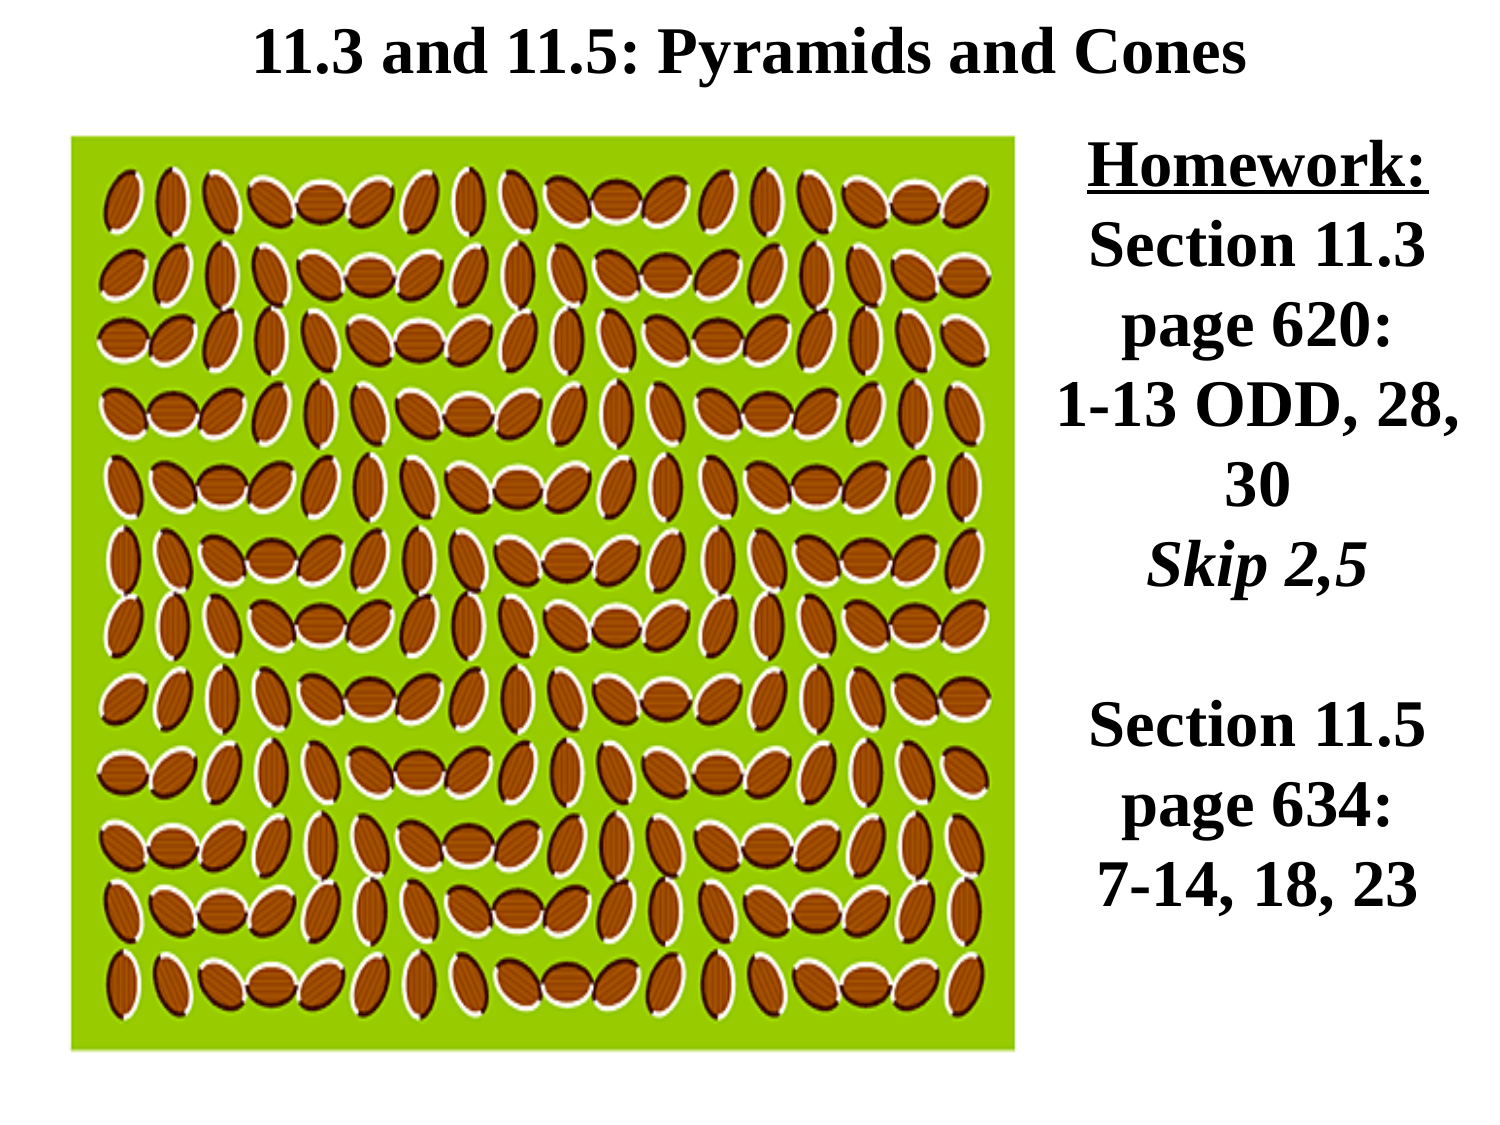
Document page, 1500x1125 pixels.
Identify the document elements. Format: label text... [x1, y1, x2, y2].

text_box Homework: Section 11.3 page 620: 1-13 ODD, 28, 30 Skip 2,5 Section 11.5 page 634: 7-14, 18, 23 [1001, 112, 1500, 927]
text_box 11.3 and 11.5: Pyramids and Cones [0, 0, 1500, 95]
picture [62, 124, 1026, 1063]
